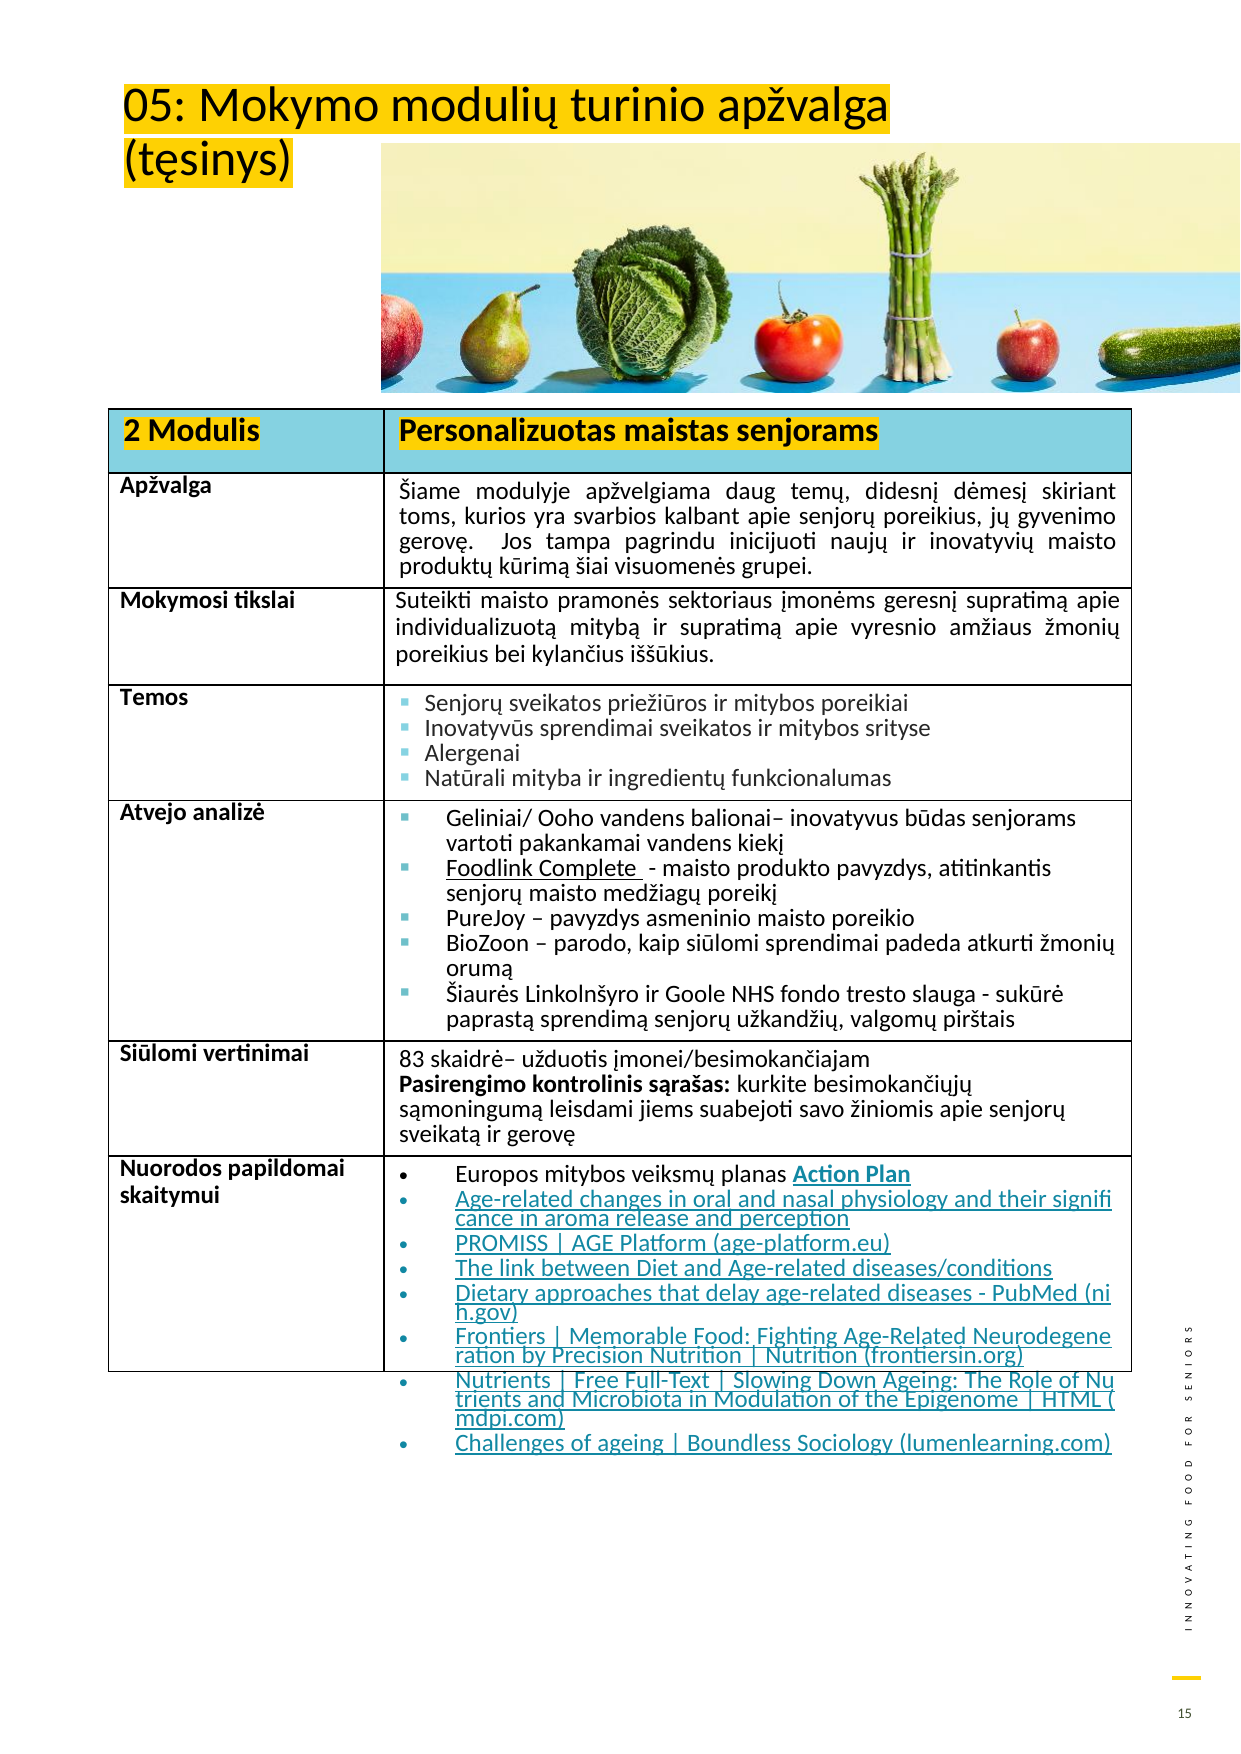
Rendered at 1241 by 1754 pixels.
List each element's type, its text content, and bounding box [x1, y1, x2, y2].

table_cell Apžvalga [109, 474, 383, 587]
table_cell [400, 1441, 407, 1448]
table_cell Nuorodos papildomai skaitymui [109, 1157, 383, 1371]
table_cell Geliniai/ Ooho vandens balionai– inovatyvus būdas senjorams vartoti pakankamai vandens kiekį Foodlink Complete - maisto produkto pavyzdys, atitinkantis senjorų maisto medžiagų poreikį PureJoy – pavyzdys asmeninio maisto poreikio BioZoon – parodo, kaip siūlomi sprendimai padeda atkurti žmonių orumą Šiaurės Linkolnšyro ir Goole NHS fondo tresto slauga - sukūrė paprastą sprendimą senjorų užkandžių, valgomų pirštais [385, 801, 1131, 1040]
table_cell Šiame modulyje apžvelgiama daug temų, didesnį dėmesį skiriant toms, kurios yra svarbios kalbant apie senjorų poreikius, jų gyvenimo gerovę. Jos tampa pagrindu inicijuoti naujų ir inovatyvių maisto produktų kūrimą šiai visuomenės grupei. [385, 474, 1131, 587]
table_cell Siūlomi vertinimai [109, 1042, 383, 1155]
table_cell Europos mitybos veiksmų planas Action Plan Age-related changes in oral and nasal physiology and their significance in aroma release and perception PROMISS | AGE Platform (age-platform.eu) The link between Diet and Age-related diseases/conditions Dietary approaches that delay age-related diseases - PubMed (nih.gov) Frontiers | Memorable Food: Fighting Age-Related Neurodegeneration by Precision Nutrition | Nutrition (frontiersin.org) Nutrients | Free Full-Text | Slowing Down Ageing: The Role of Nutrients and Microbiota in Modulation of the Epigenome | HTML (mdpi.com) Challenges of ageing | Boundless Sociology (lumenlearning.com) [385, 1157, 1131, 1371]
picture [381, 143, 1241, 393]
table_cell Atvejo analizė [109, 801, 383, 1040]
table_cell Mokymosi tikslai [109, 589, 383, 684]
table_header Personalizuotas maistas senjorams [385, 410, 1131, 472]
table_cell 83 skaidrė– užduotis įmonei/besimokančiajam Pasirengimo kontrolinis sąrašas: kurkite besimokančiųjų sąmoningumą leisdami jiems suabejoti savo žiniomis apie senjorų sveikatą ir gerovę [385, 1042, 1131, 1155]
list 05: Mokymo modulių turinio apžvalga (tęsinys) [108, 71, 1050, 159]
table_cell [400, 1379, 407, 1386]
table_cell Suteikti maisto pramonės sektoriaus įmonėms geresnį supratimą apie individualizuotą mitybą ir supratimą apie vyresnio amžiaus žmonių poreikius bei kylančius iššūkius. [385, 589, 1131, 684]
table_header 2 Modulis [109, 410, 383, 472]
table_cell Temos [109, 686, 383, 800]
table_cell Senjorų sveikatos priežiūros ir mitybos poreikiai Inovatyvūs sprendimai sveikatos ir mitybos srityse Alergenai Natūrali mityba ir ingredientų funkcionalumas [385, 686, 1131, 800]
